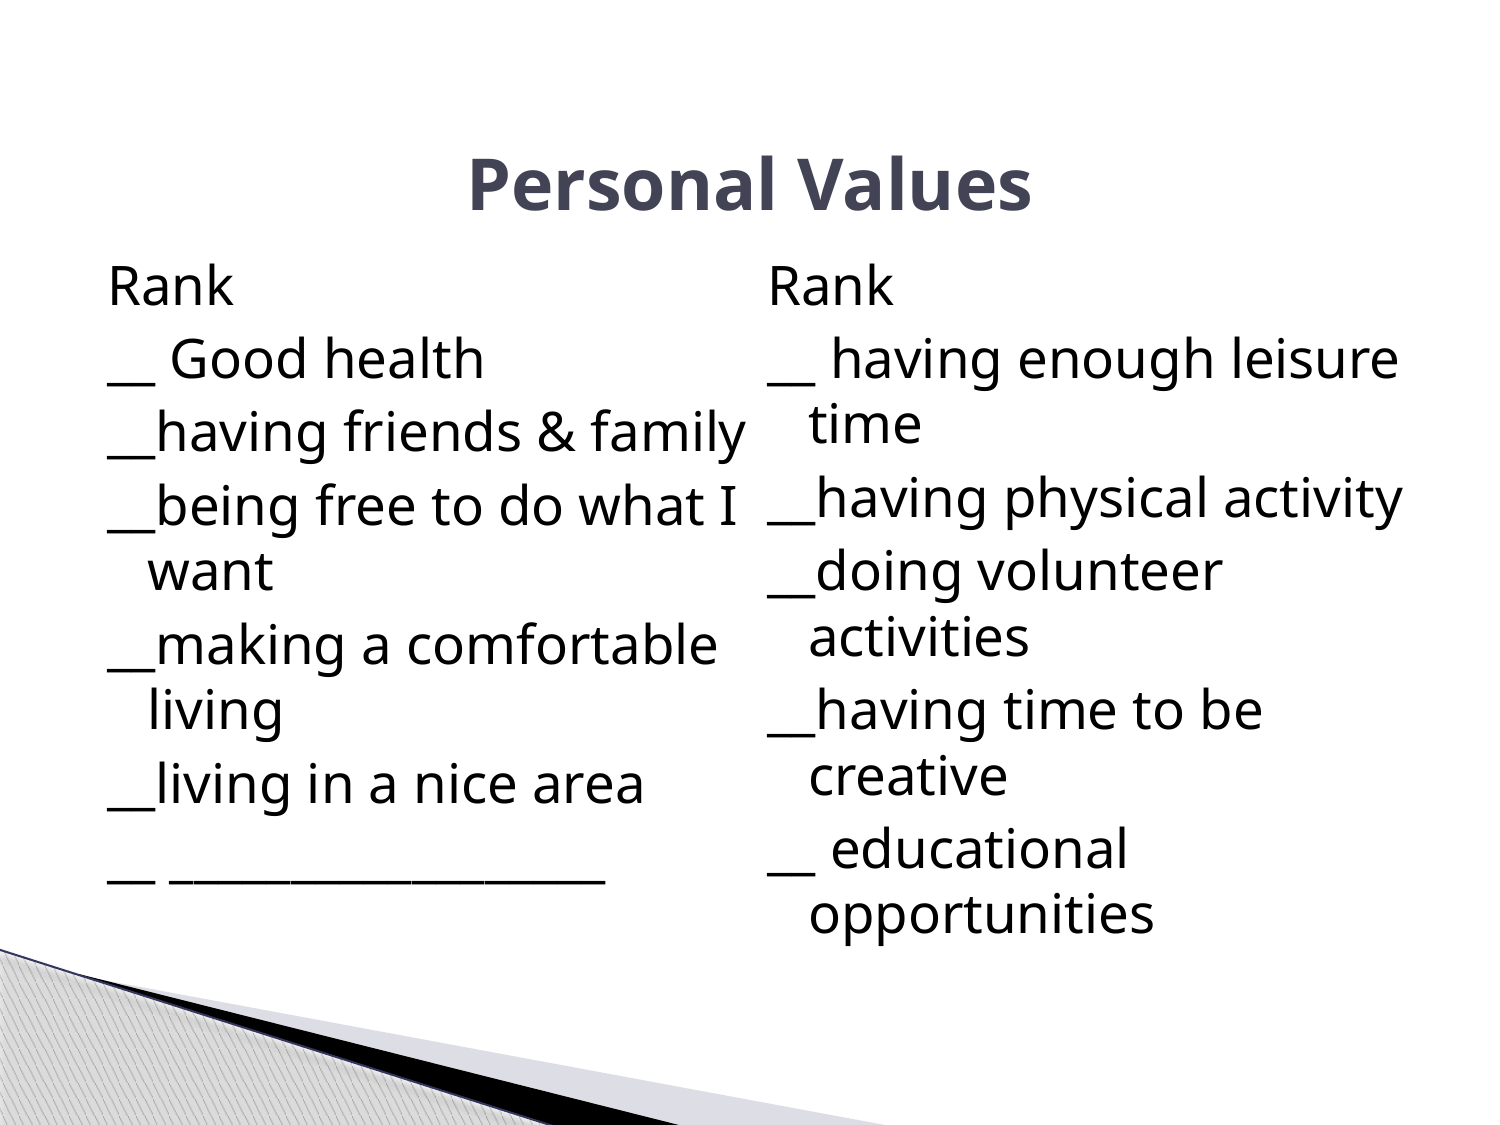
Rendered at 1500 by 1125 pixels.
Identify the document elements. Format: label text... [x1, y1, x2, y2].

list Rank __ Good health __having friends & family __being free to do what I want __making a comfortable living __living in a nice area __ __________________ Rank __ having enough leisure time __having physical activity __doing volunteer activities __having time to be creative __ educational opportunities [75, 243, 1425, 986]
title Personal Values [75, 45, 1425, 233]
